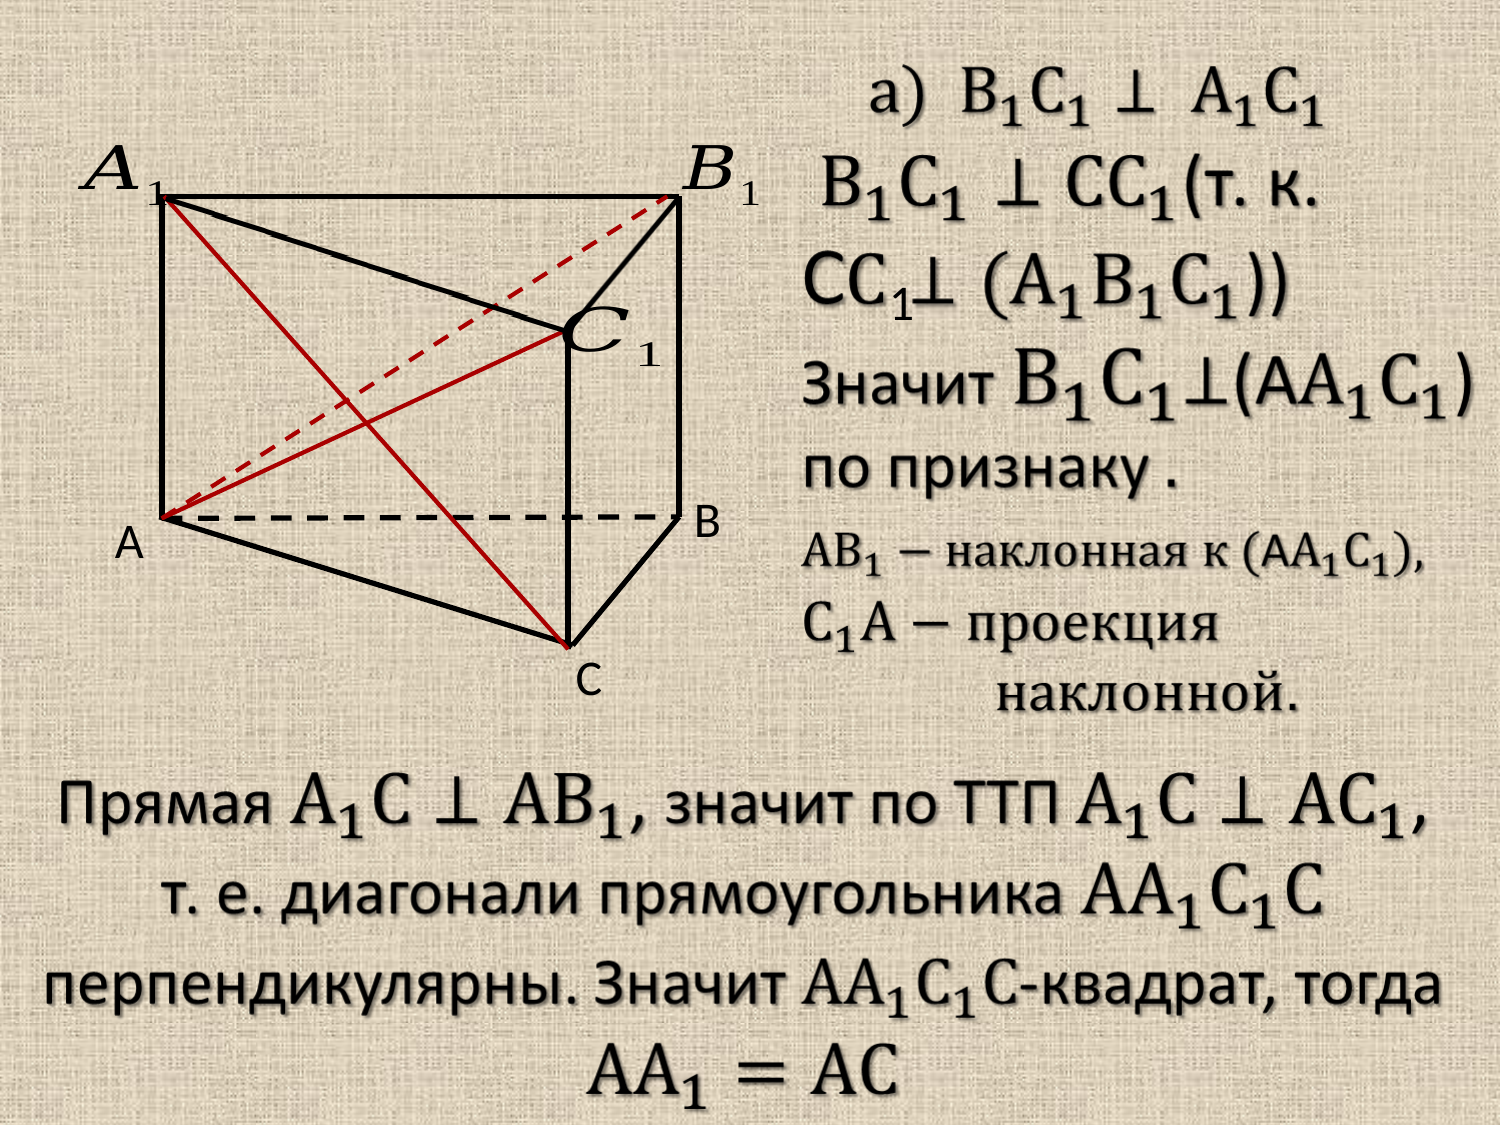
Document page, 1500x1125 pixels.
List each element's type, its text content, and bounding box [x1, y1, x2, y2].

text_box A [100, 501, 154, 577]
picture [0, 0, 1500, 1125]
text_box C [560, 655, 668, 713]
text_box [161, 196, 668, 519]
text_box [163, 527, 569, 650]
text_box B [684, 479, 744, 555]
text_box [575, 527, 680, 646]
